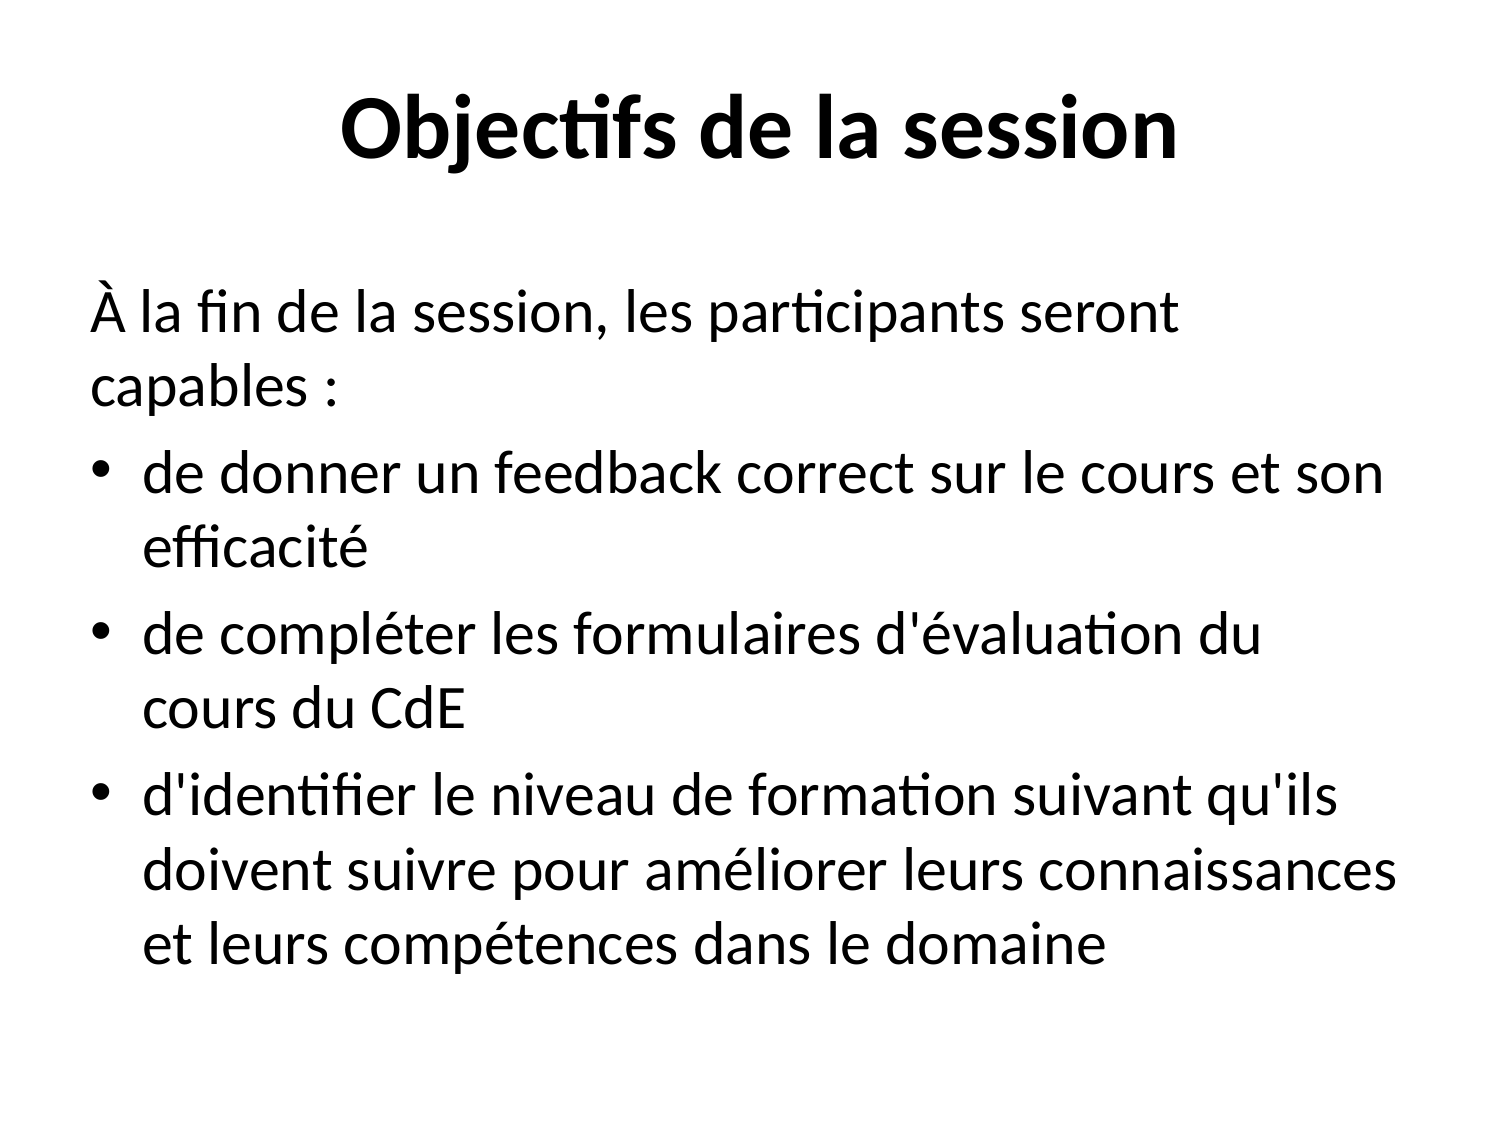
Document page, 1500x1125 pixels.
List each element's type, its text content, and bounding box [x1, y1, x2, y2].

list À la fin de la session, les participants seront capables : de donner un feedback correct sur le cours et son efficacité de compléter les formulaires d'évaluation du cours du CdE d'identifier le niveau de formation suivant qu'ils doivent suivre pour améliorer leurs connaissances et leurs compétences dans le domaine [75, 262, 1425, 1066]
title Objectifs de la session [75, 45, 1425, 199]
